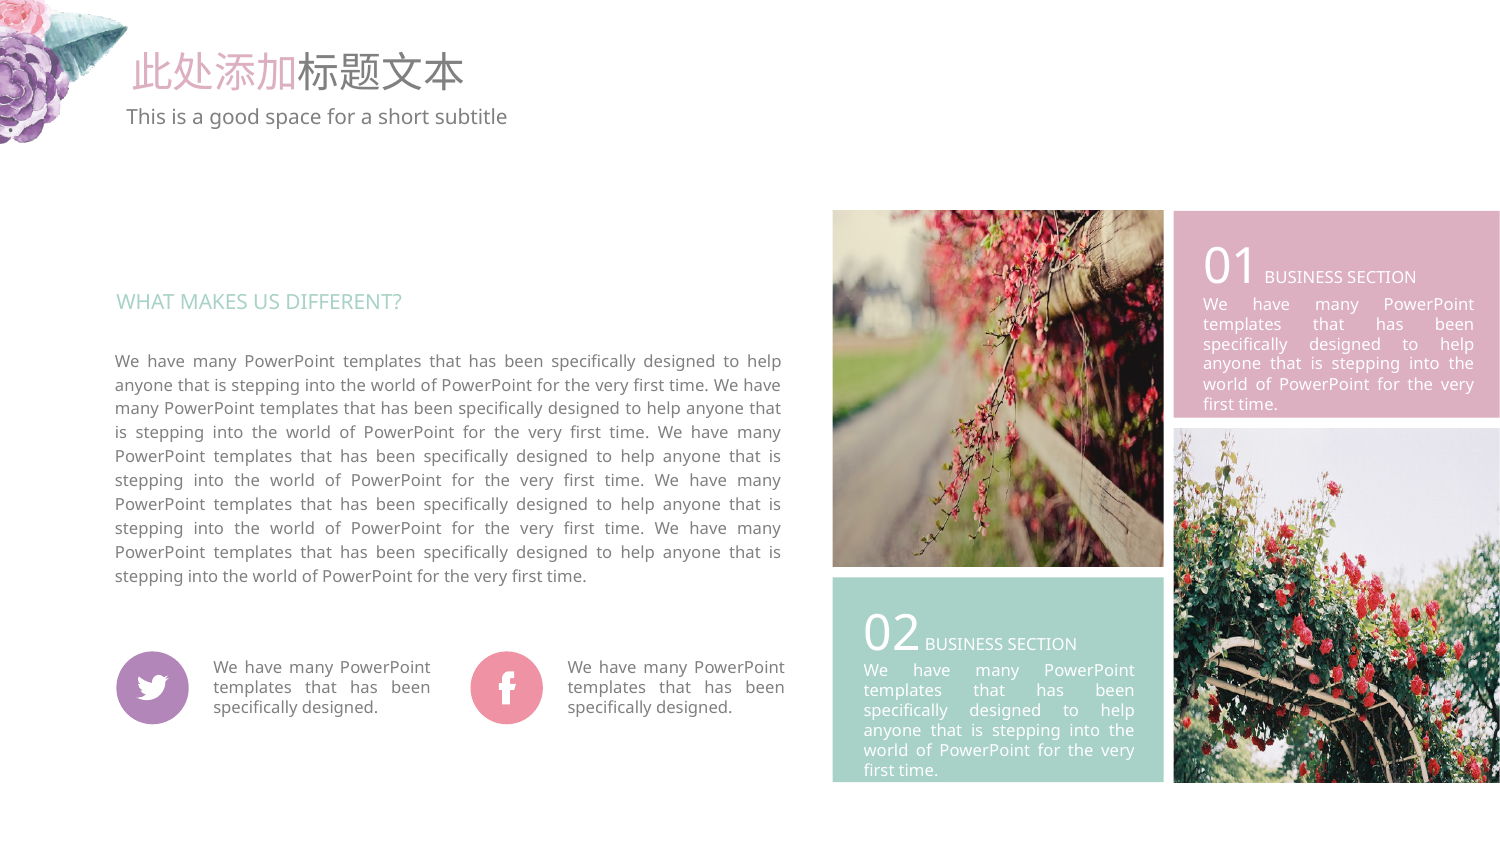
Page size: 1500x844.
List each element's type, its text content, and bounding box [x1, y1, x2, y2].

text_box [470, 651, 544, 725]
text_box [1173, 428, 1500, 783]
text_box This is a good space for a short subtitle [132, 95, 523, 136]
text_box 02 BUSINESS SECTION We have many PowerPoint templates that has been specifically designed to help anyone that is stepping into the world of PowerPoint for the very first time. [863, 600, 1136, 780]
text_box 此处添加标题文本 [132, 45, 587, 96]
text_box [832, 577, 1164, 783]
picture [0, 0, 128, 144]
text_box [1173, 210, 1500, 418]
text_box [116, 651, 189, 725]
text_box We have many PowerPoint templates that has been specifically designed. [567, 656, 786, 717]
text_box [832, 210, 1164, 567]
text_box 01 BUSINESS SECTION We have many PowerPoint templates that has been specifically designed to help anyone that is stepping into the world of PowerPoint for the very first time. [1203, 233, 1475, 414]
text_box We have many PowerPoint templates that has been specifically designed to help anyone that is stepping into the world of PowerPoint for the very first time. We have many PowerPoint templates that has been specifically designed to help anyone that is stepping into the world of PowerPoint for the very first time. We have many PowerPoint templates that has been specifically designed to help anyone that is stepping into the world of PowerPoint for the very first time. We have many PowerPoint templates that has been specifically designed to help anyone that is stepping into the world of PowerPoint for the very first time. We have many PowerPoint templates that has been specifically designed to help anyone that is stepping into the world of PowerPoint for the very first time. [100, 339, 798, 594]
text_box We have many PowerPoint templates that has been specifically designed. [213, 656, 431, 717]
text_box WHAT MAKES US DIFFERENT? [116, 288, 463, 314]
